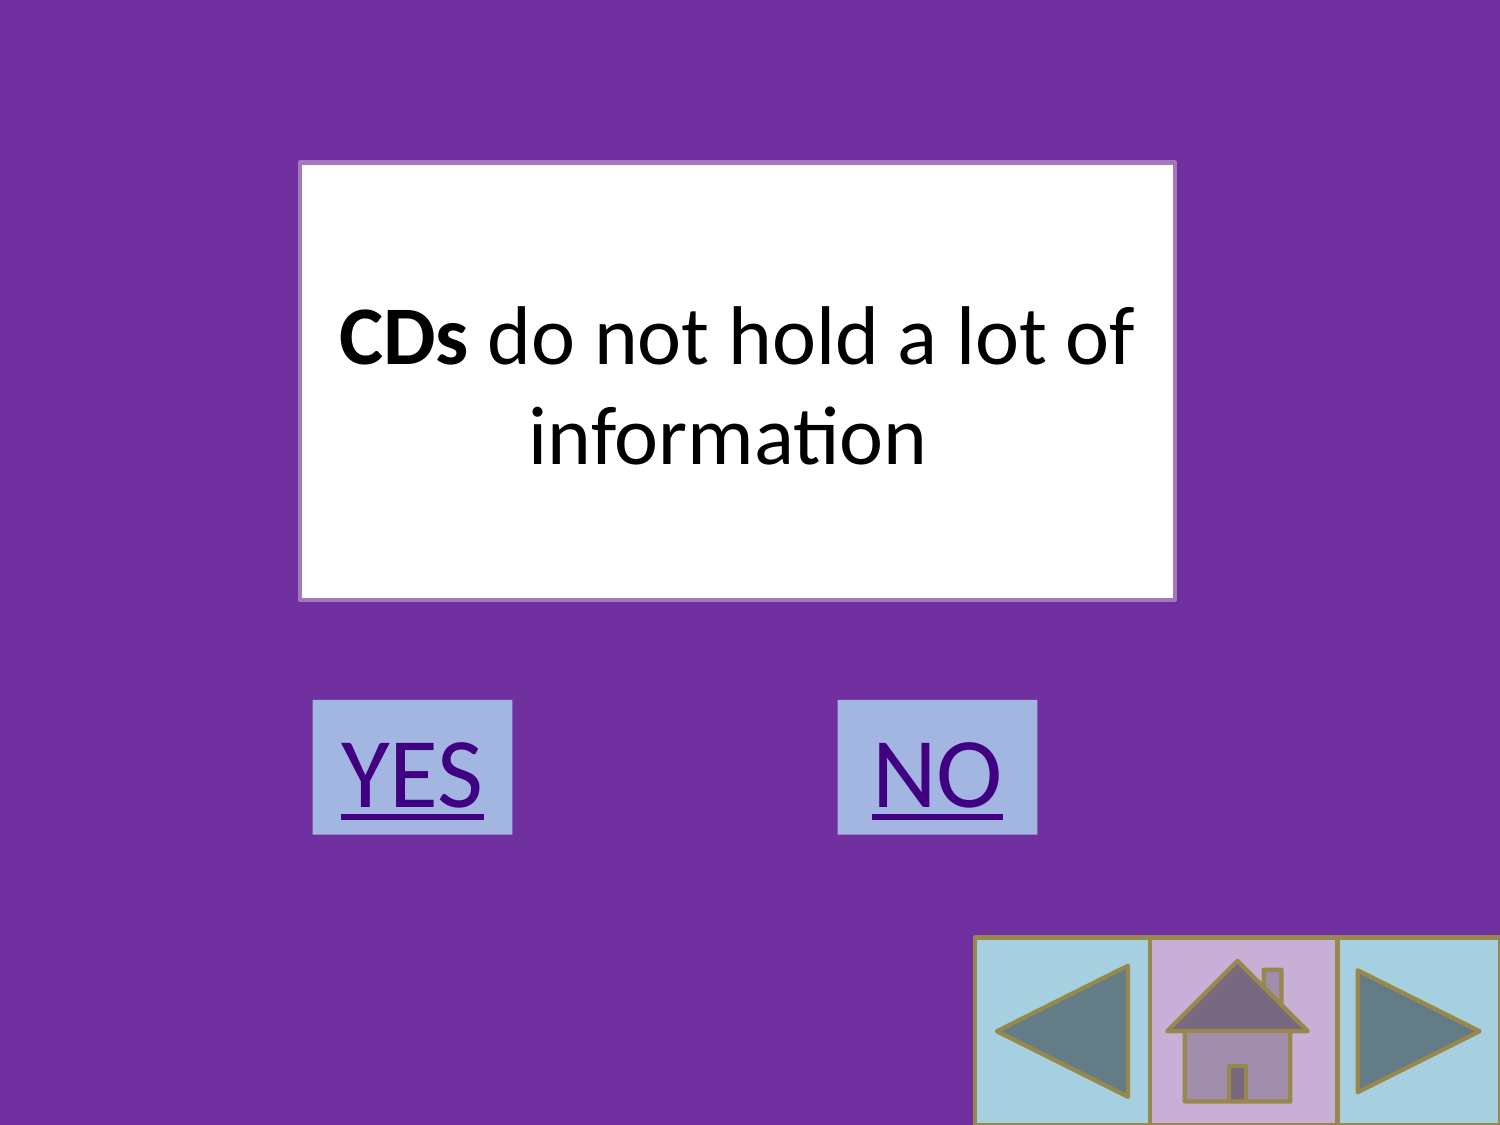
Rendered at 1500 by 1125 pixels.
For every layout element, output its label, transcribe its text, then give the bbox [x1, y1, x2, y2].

text_box [1152, 935, 1335, 1125]
text_box YES [312, 699, 513, 835]
text_box [1335, 935, 1500, 1125]
text_box CDs do not hold a lot of information [298, 160, 1177, 602]
text_box NO [837, 699, 1038, 835]
text_box [973, 935, 1152, 1125]
